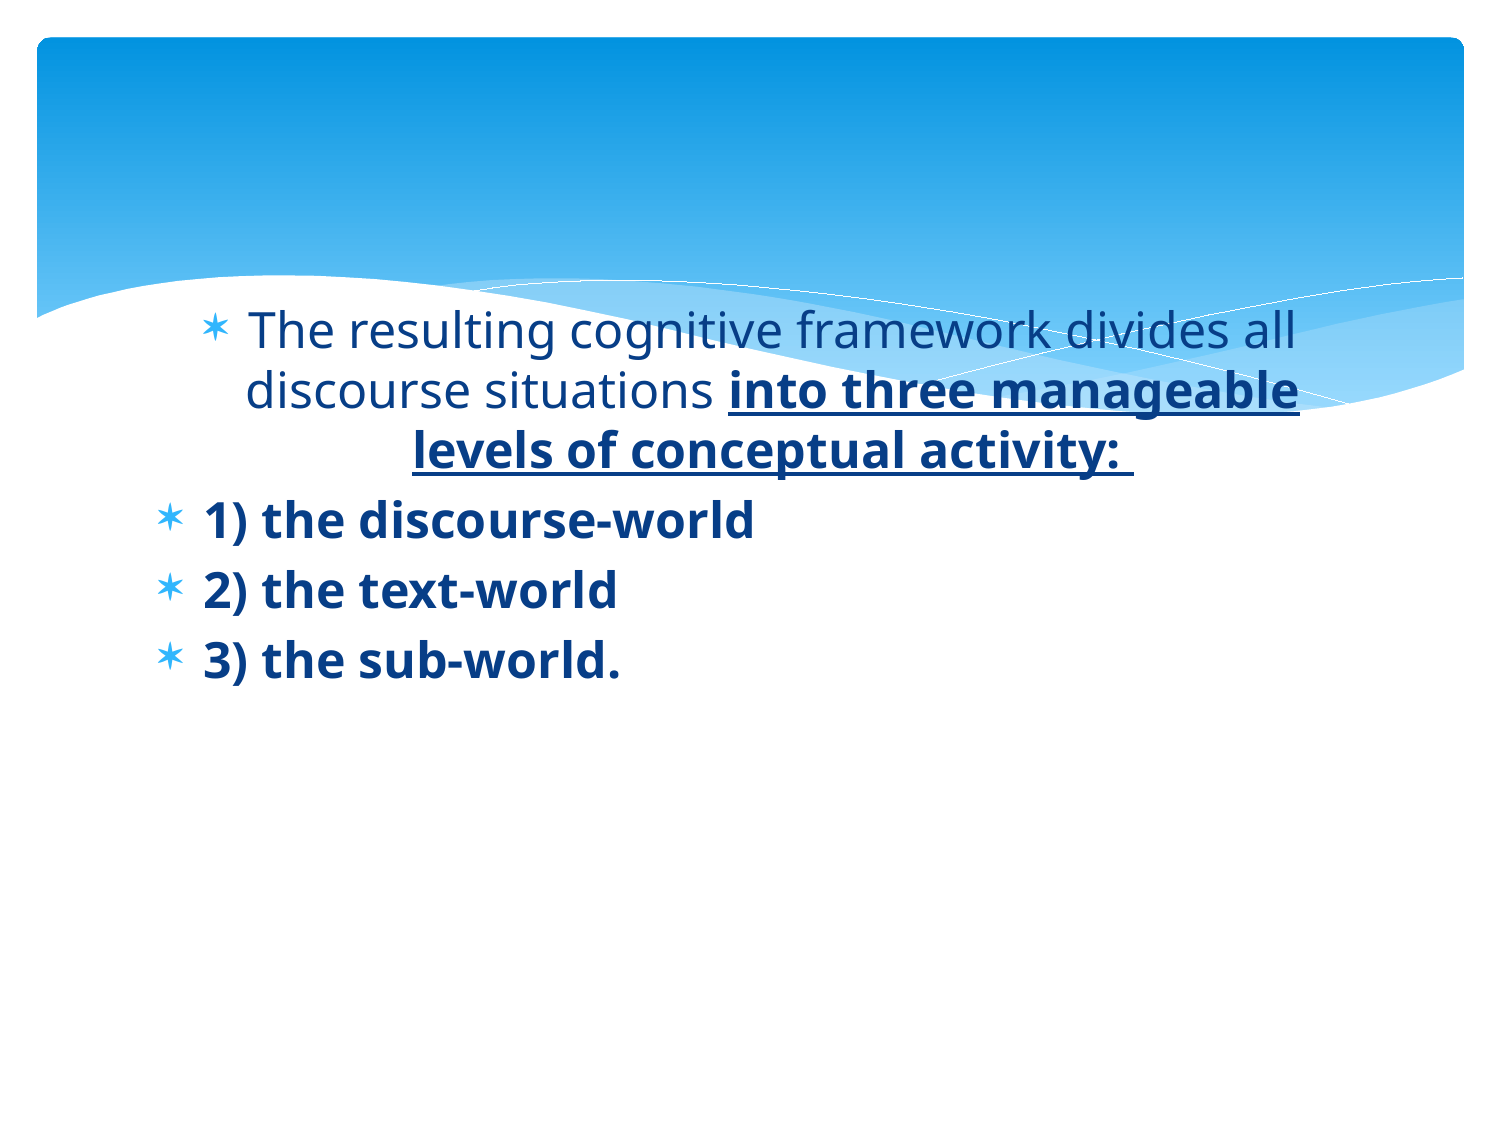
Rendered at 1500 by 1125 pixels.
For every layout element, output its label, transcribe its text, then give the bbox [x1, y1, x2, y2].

list The resulting cognitive framework divides all discourse situations into three manageable levels of conceptual activity: 1) the discourse-world 2) the text-world 3) the sub-world. [143, 290, 1359, 1005]
